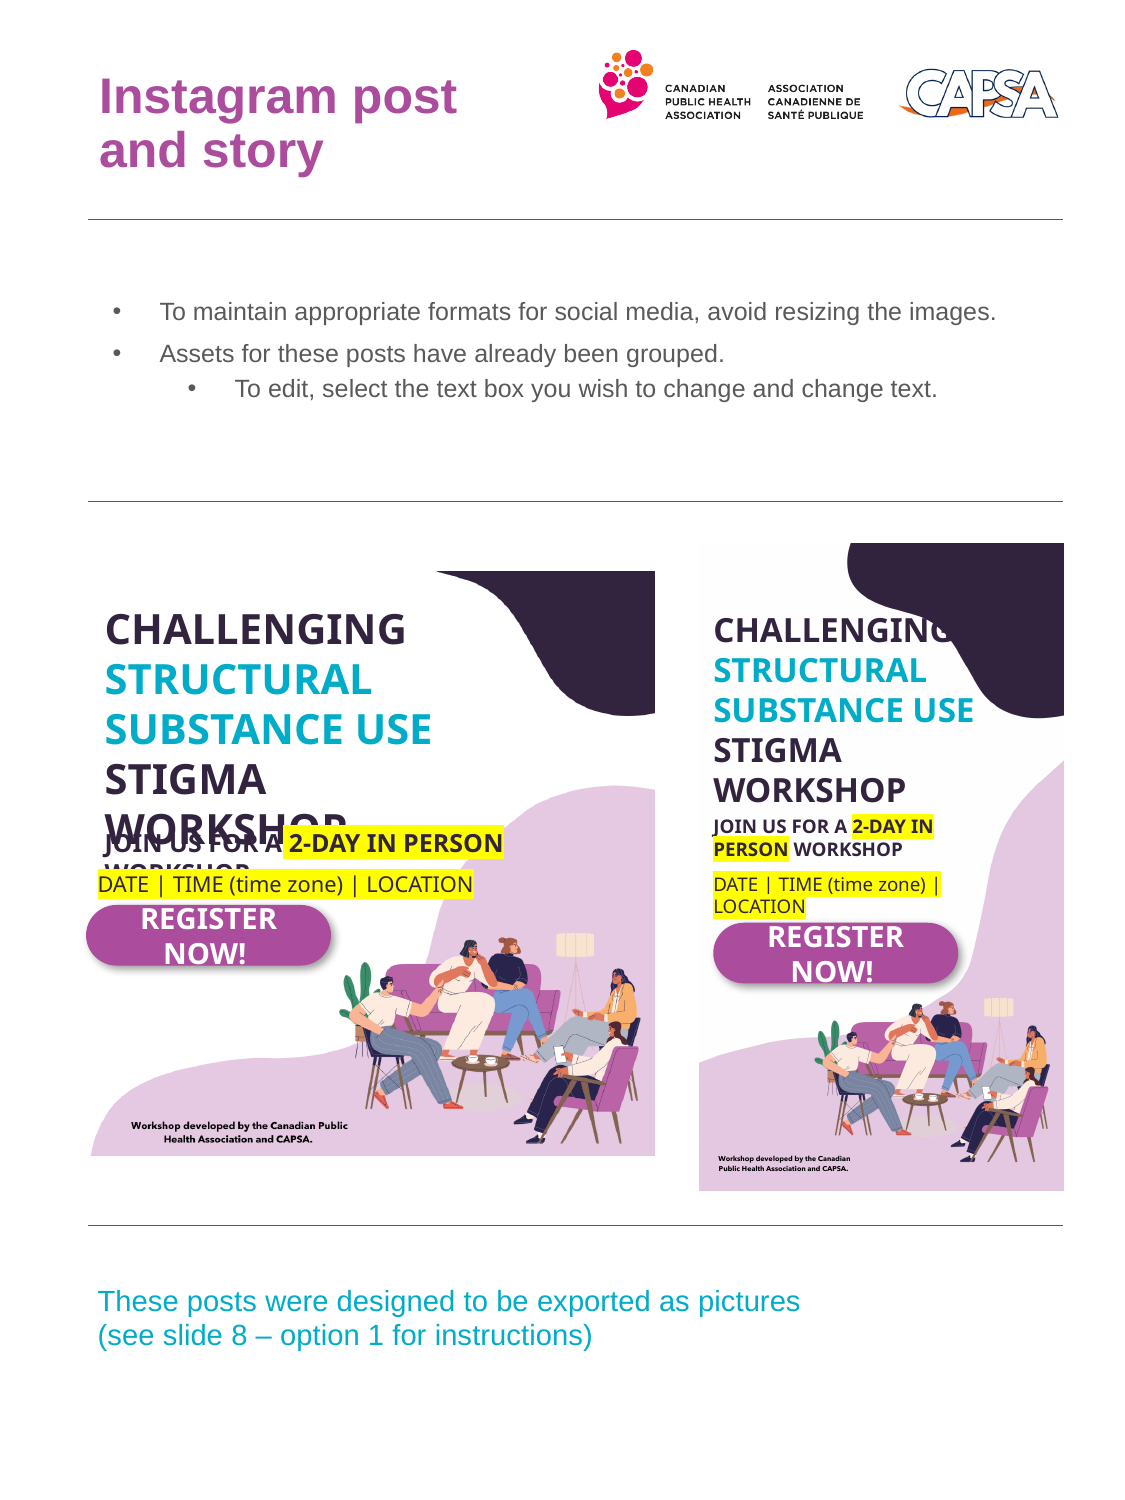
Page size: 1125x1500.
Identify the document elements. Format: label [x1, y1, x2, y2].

text_box [699, 543, 1064, 1191]
picture [597, 49, 864, 119]
text_box [70, 571, 655, 1156]
picture [896, 65, 1063, 119]
